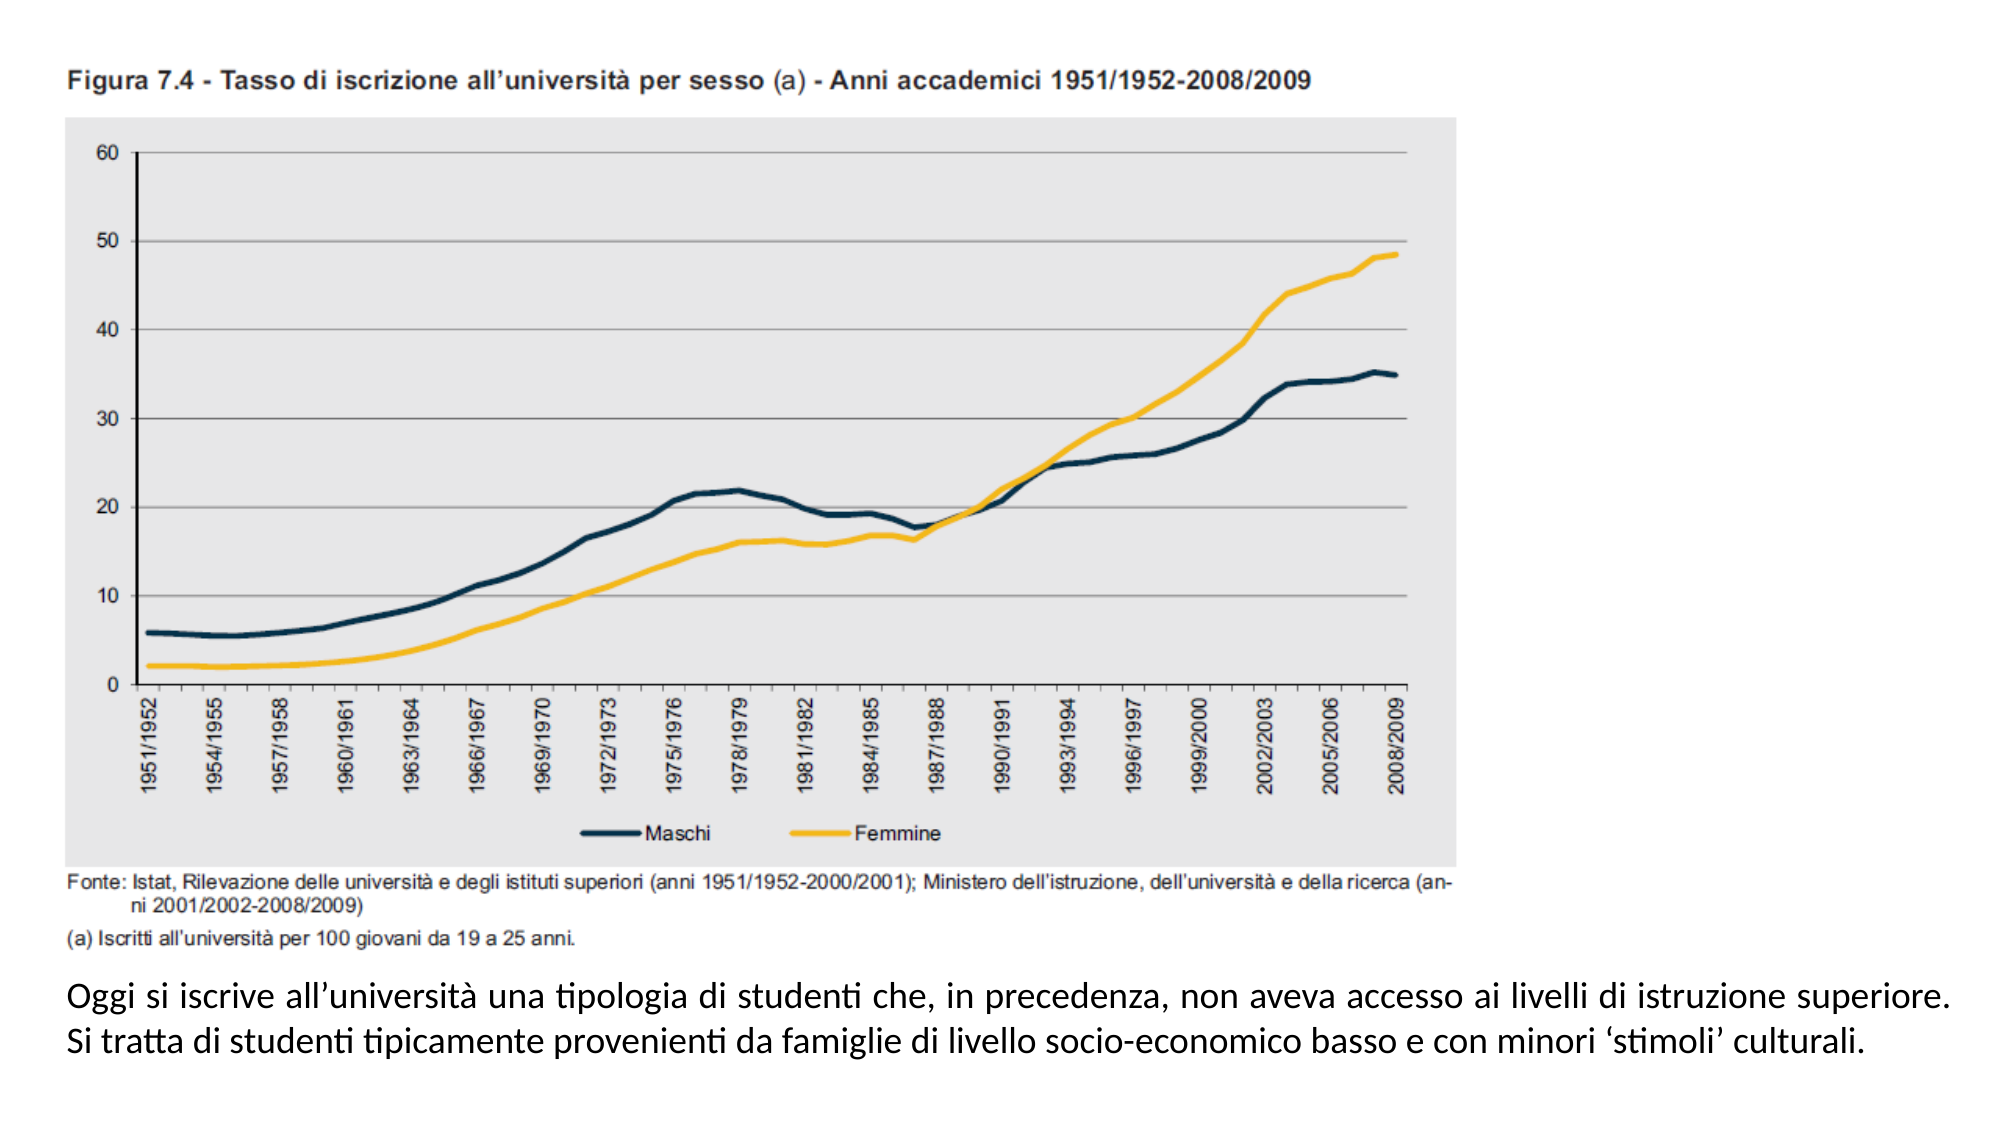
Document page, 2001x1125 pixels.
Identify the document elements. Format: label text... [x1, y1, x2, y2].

picture [31, 30, 1516, 994]
text_box Oggi si iscrive all’università una tipologia di studenti che, in precedenza, non aveva accesso ai livelli di istruzione superiore. Si tratta di studenti tipicamente provenienti da famiglie di livello socio-economico basso e con minori ‘stimoli’ culturali. [51, 964, 1969, 1069]
